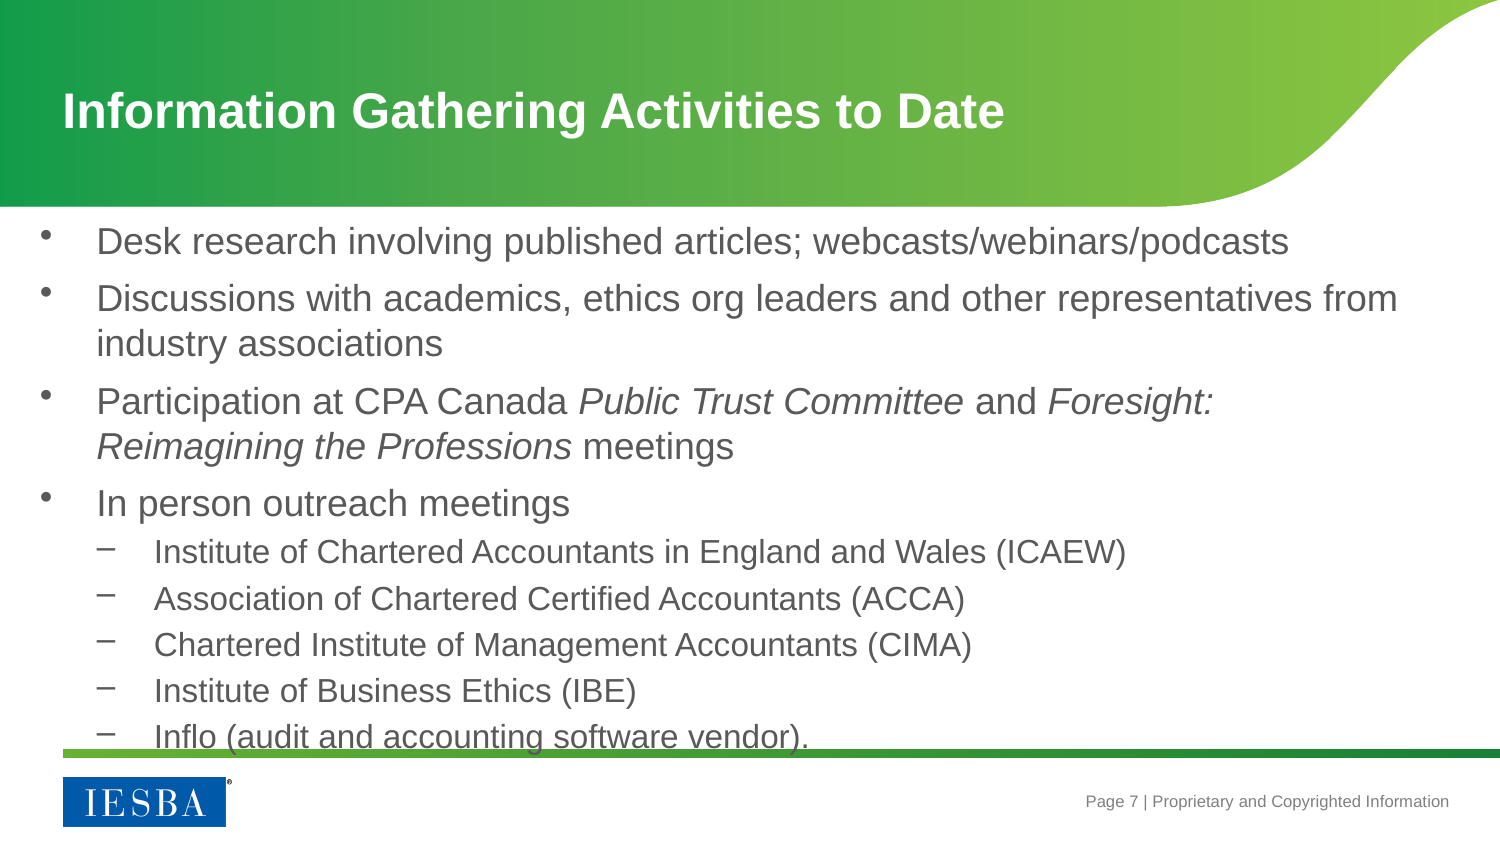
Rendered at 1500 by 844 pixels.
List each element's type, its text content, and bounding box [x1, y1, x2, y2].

picture [0, 0, 1500, 207]
title Information Gathering Activities to Date [62, 75, 1300, 142]
picture [63, 777, 232, 827]
list Desk research involving published articles; webcasts/webinars/podcasts Discussions with academics, ethics org leaders and other representatives from industry associations Participation at CPA Canada Public Trust Committee and Foresight: Reimagining the Professions meetings In person outreach meetings Institute of Chartered Accountants in England and Wales (ICAEW) Association of Chartered Certified Accountants (ACCA) Chartered Institute of Management Accountants (CIMA) Institute of Business Ethics (IBE) Inflo (audit and accounting software vendor). [24, 209, 1438, 712]
